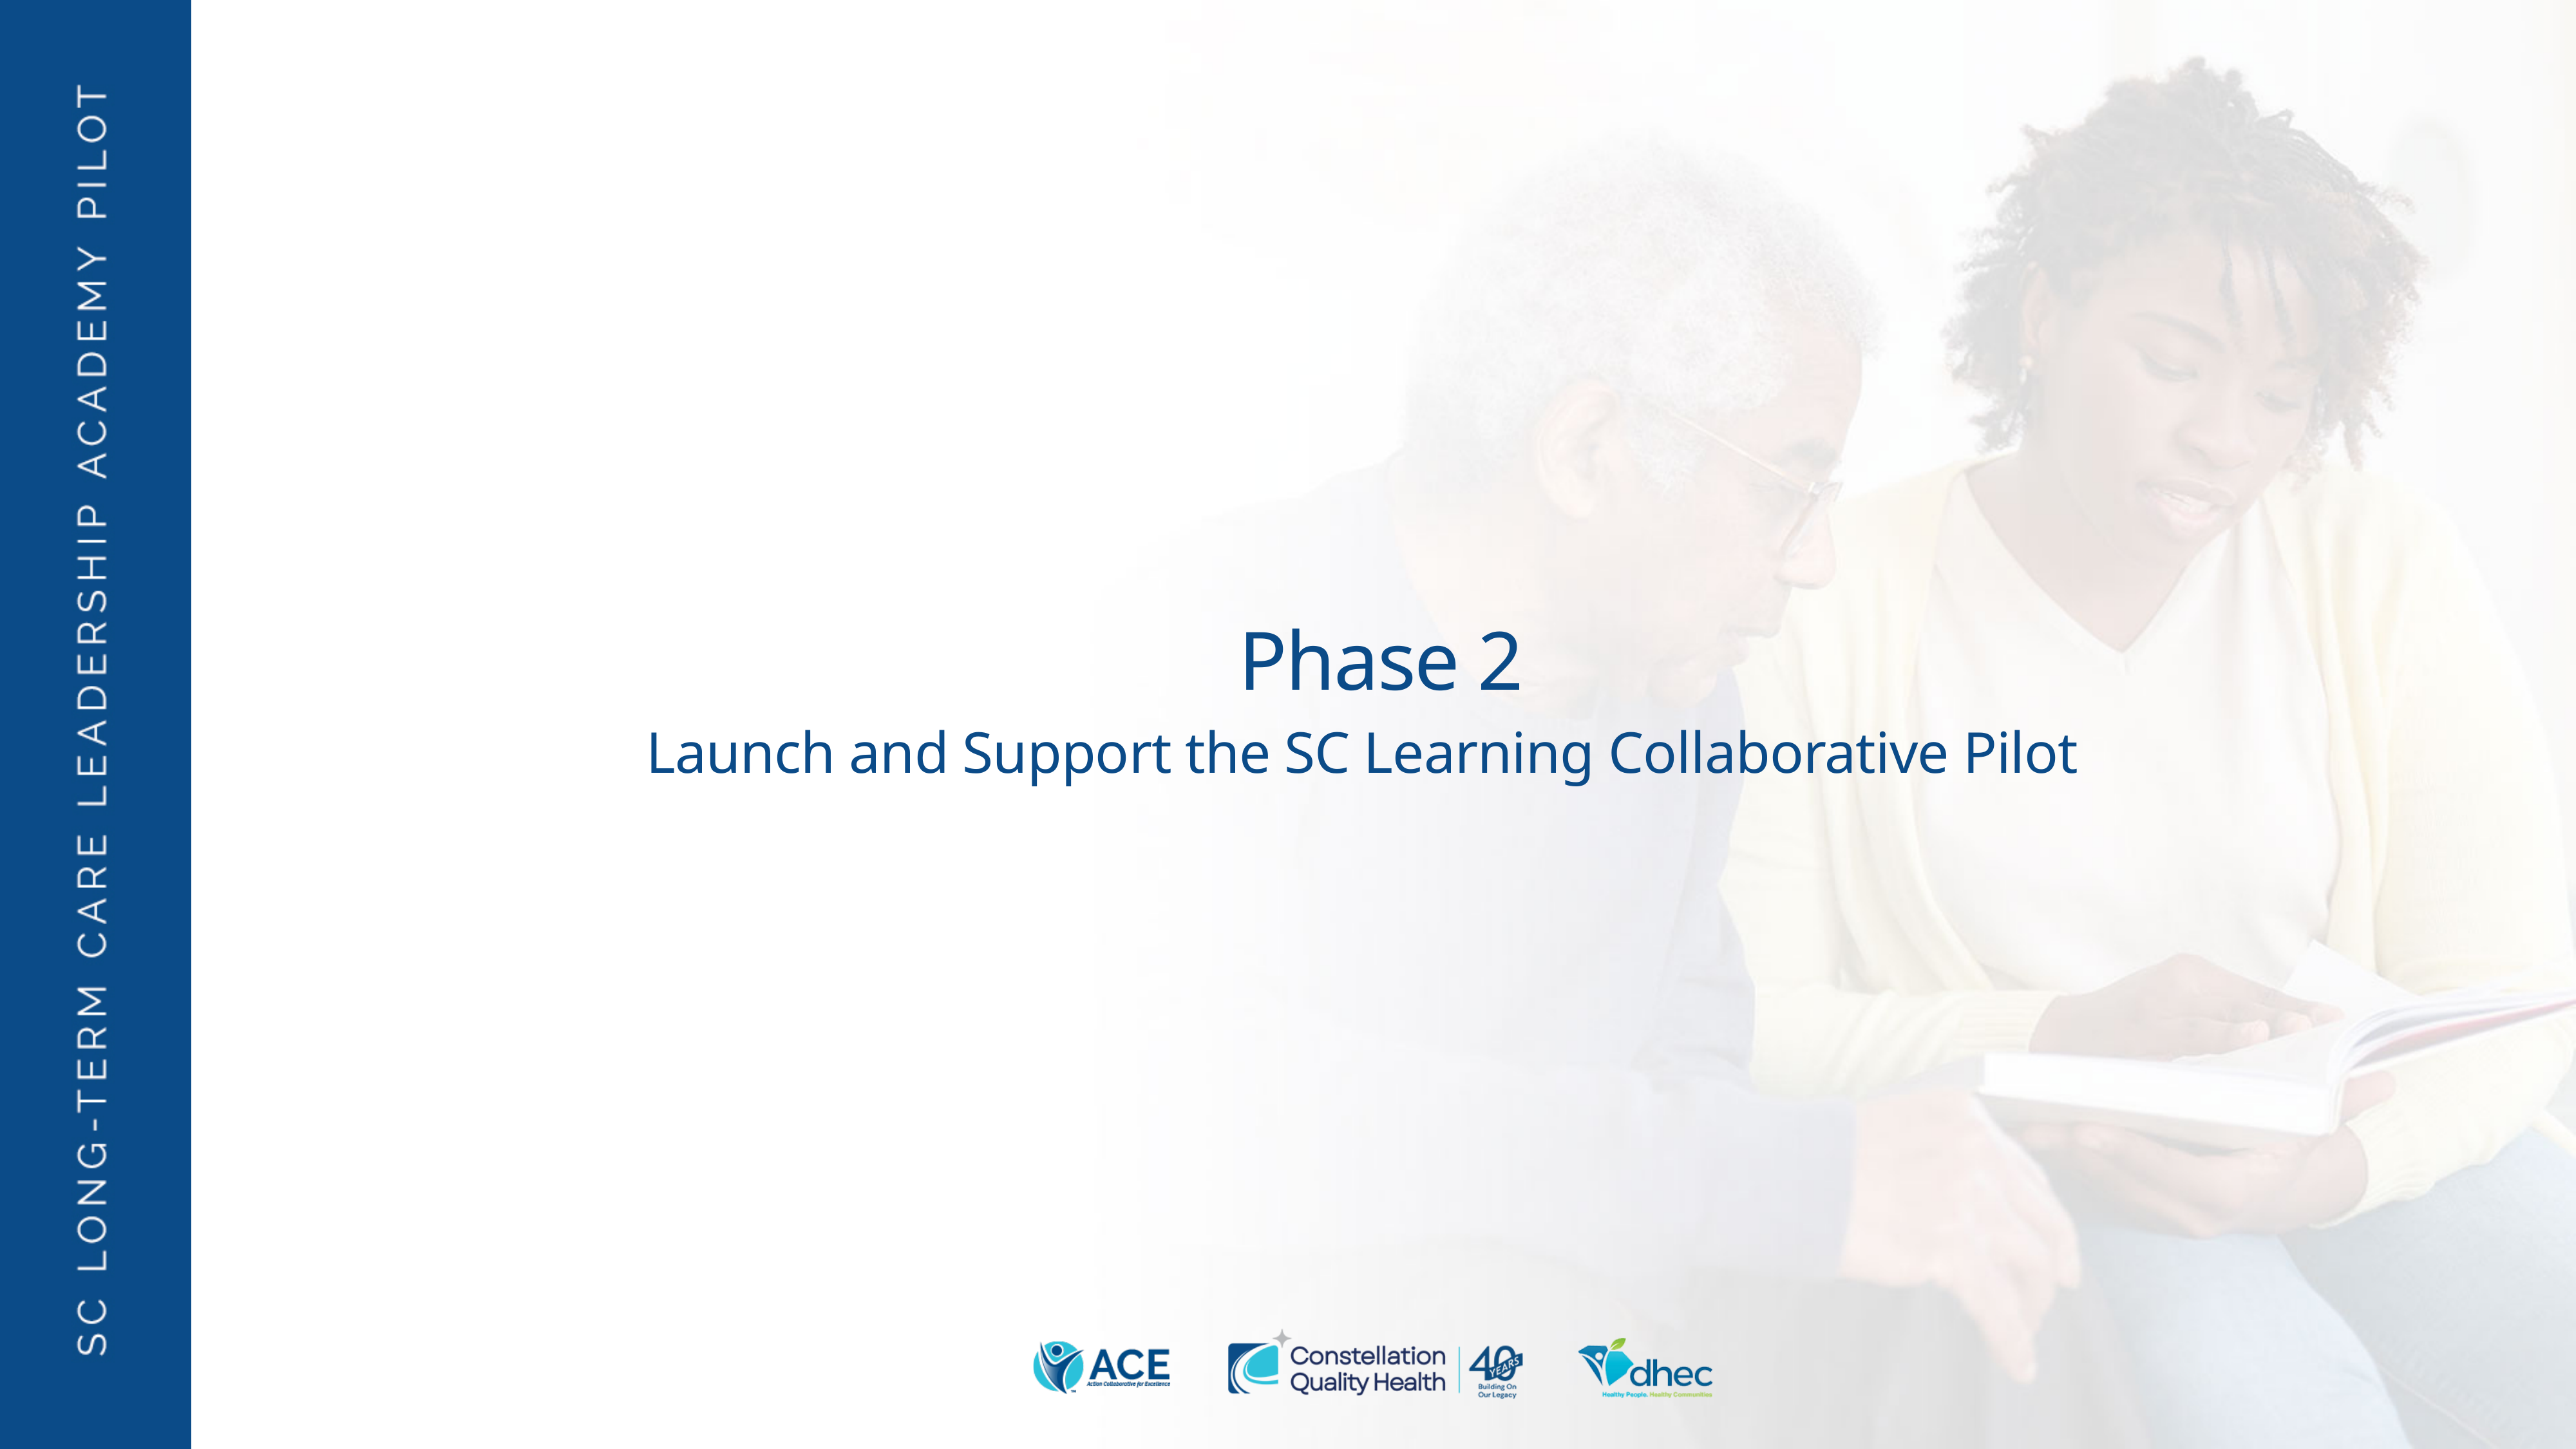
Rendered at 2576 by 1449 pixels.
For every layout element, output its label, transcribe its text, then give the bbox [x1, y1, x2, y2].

text_box Launch and Support the SC Learning Collaborative Pilot [404, 716, 2320, 784]
text_box Phase 2 [461, 609, 2301, 706]
picture [0, 0, 2576, 1449]
